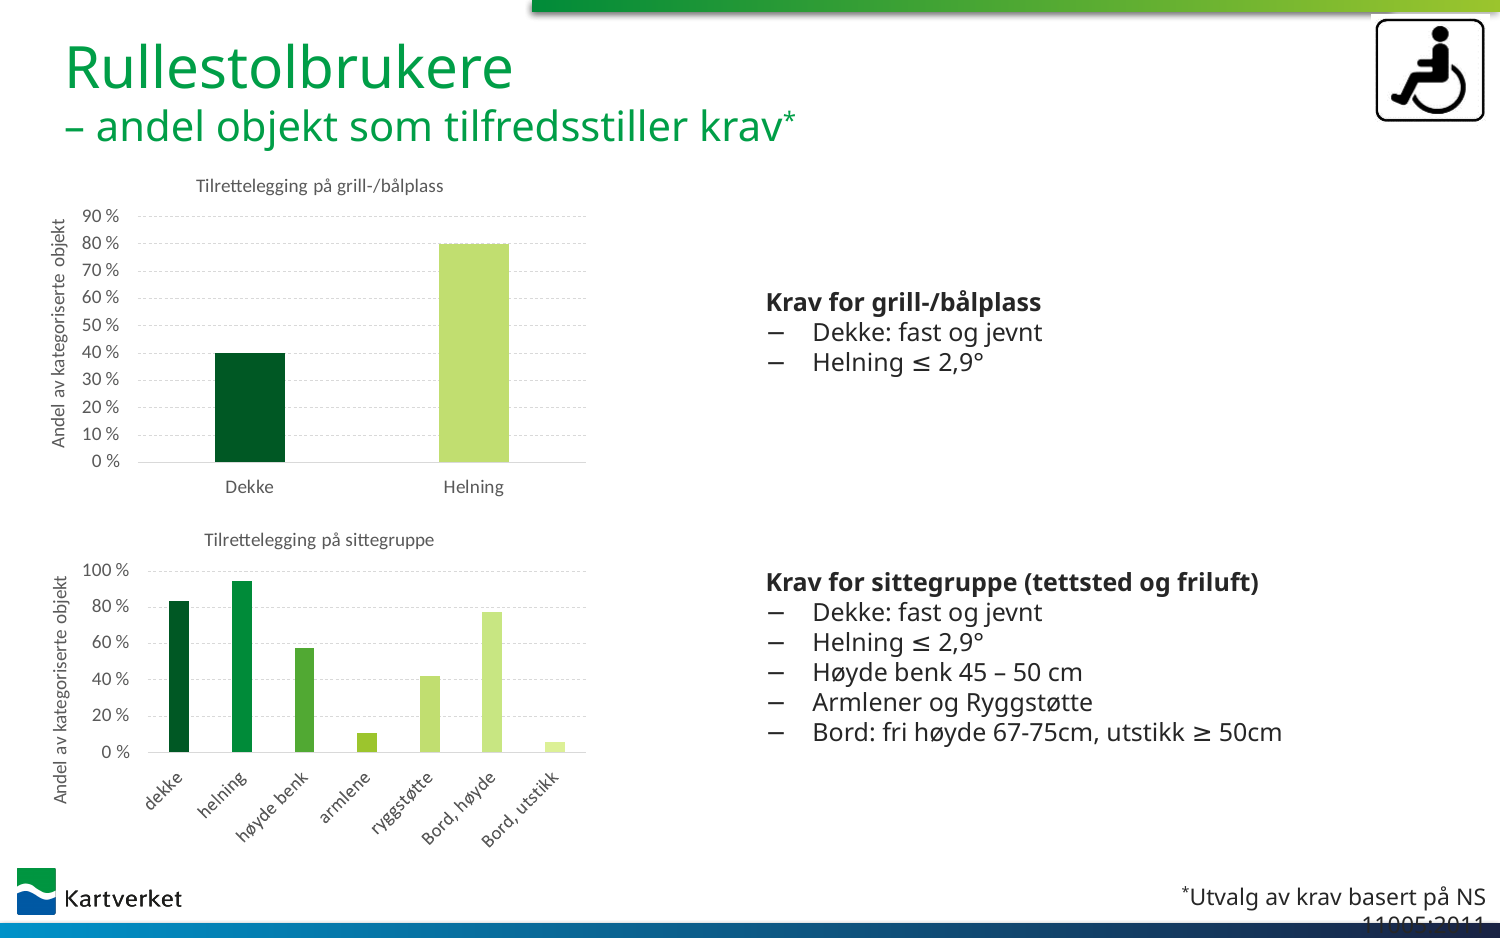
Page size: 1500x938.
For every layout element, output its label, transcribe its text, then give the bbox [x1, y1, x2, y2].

text_box Rullestolbrukere – andel objekt som tilfredsstiller krav* [49, 14, 1431, 158]
picture [41, 166, 597, 505]
text_box *Utvalg av krav basert på NS 11005:2011 [1068, 873, 1500, 938]
text_box Krav for sittegruppe (tettsted og friluft) Dekke: fast og jevnt Helning ≤ 2,9° Høyde benk 45 – 50 cm Armlener og Ryggstøtte Bord: fri høyde 67-75cm, utstikk ≥ 50cm [750, 559, 1500, 754]
picture [1371, 13, 1491, 127]
picture [41, 520, 597, 859]
text_box Krav for grill-/bålplass Dekke: fast og jevnt Helning ≤ 2,9° [750, 279, 1452, 384]
